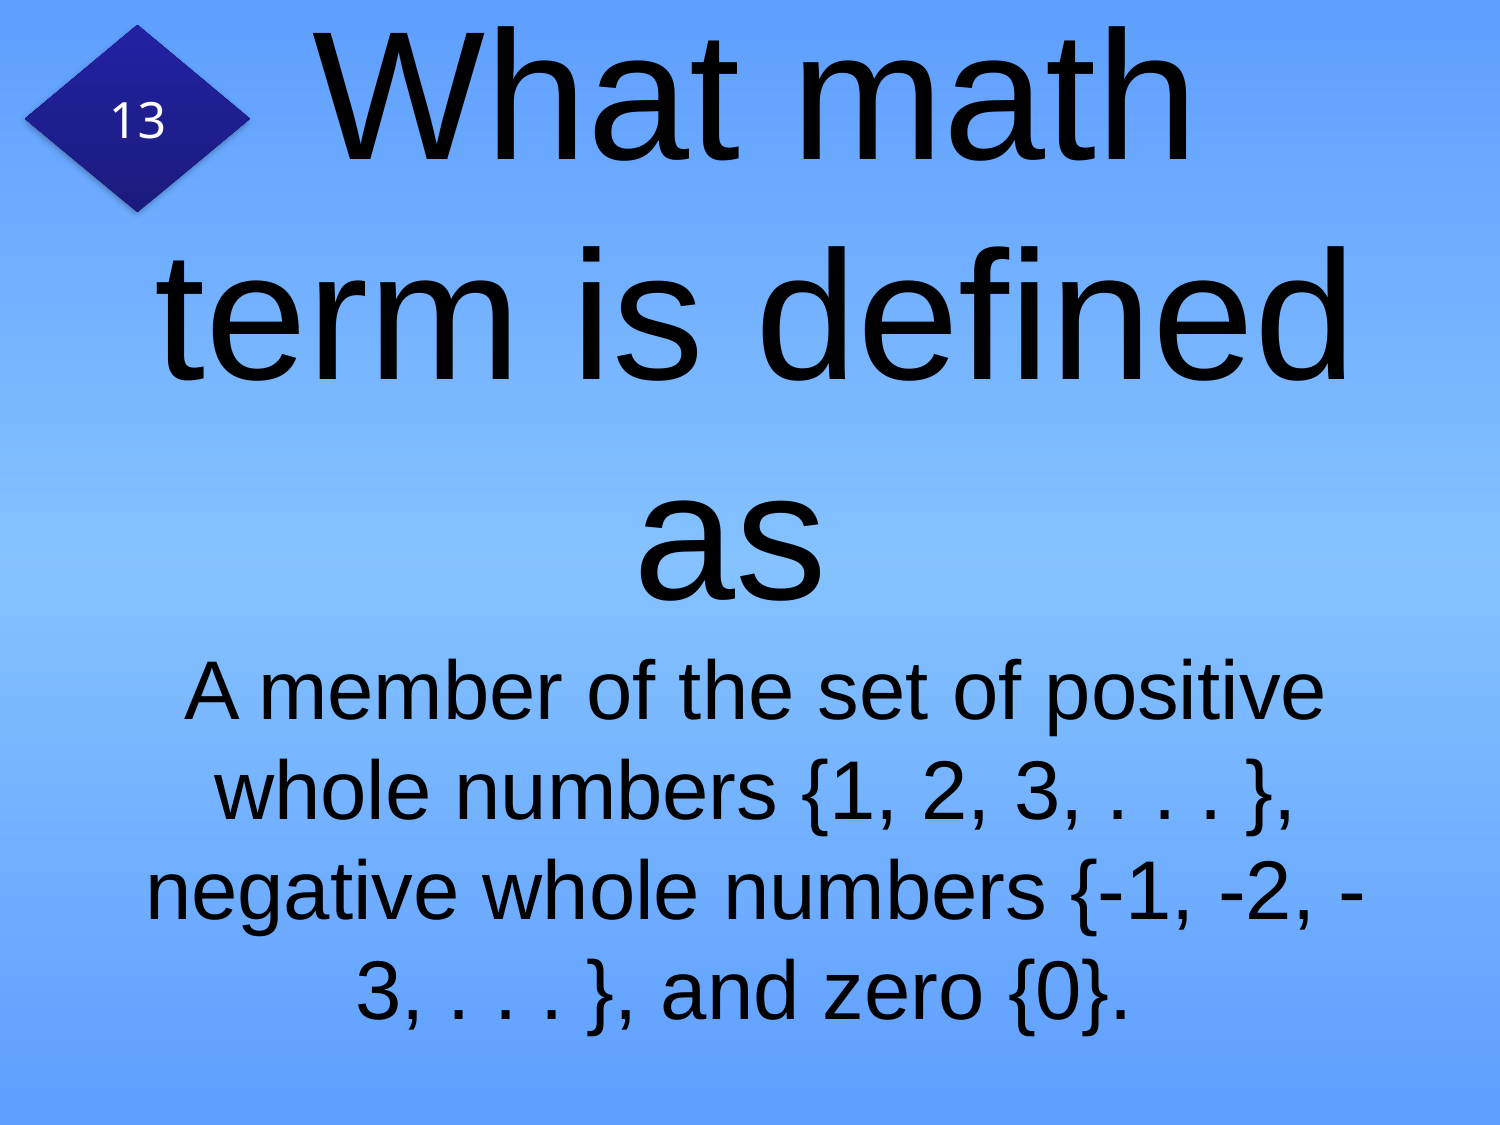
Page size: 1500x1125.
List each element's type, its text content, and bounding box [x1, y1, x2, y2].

text_box 13 [24, 24, 250, 213]
title What math term is defined as A member of the set of positive whole numbers {1, 2, 3, . . . }, negative whole numbers {-1, -2, -3, . . . }, and zero {0}. [112, 137, 1401, 876]
